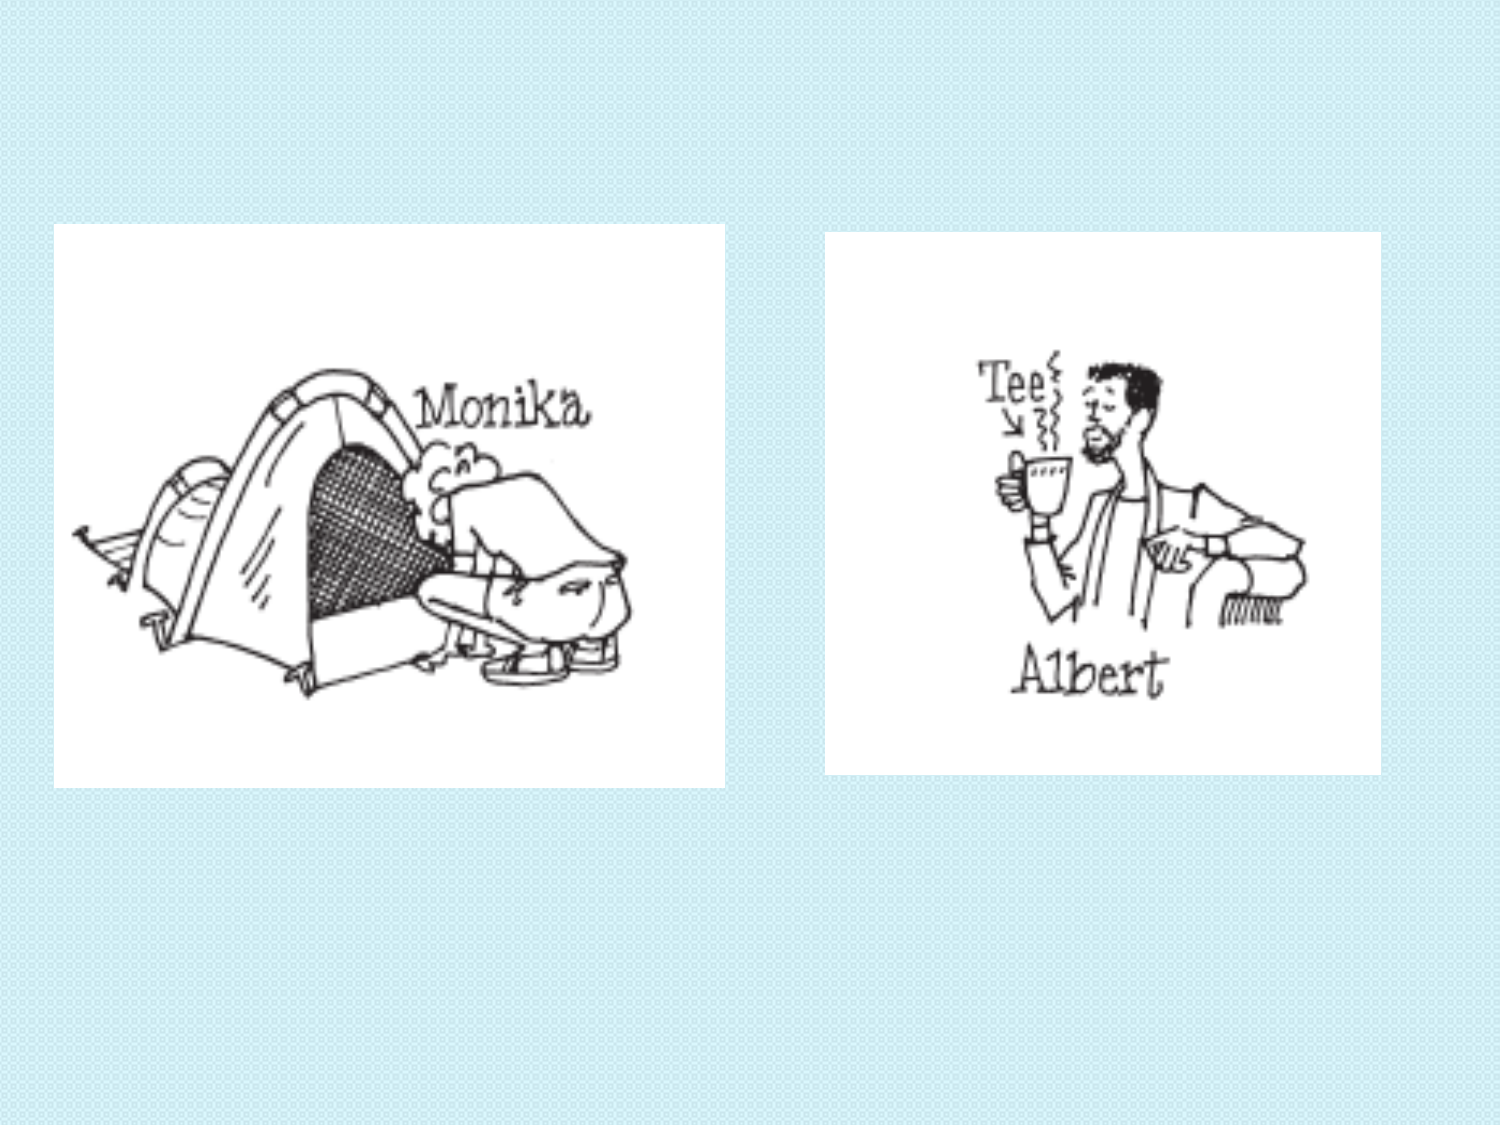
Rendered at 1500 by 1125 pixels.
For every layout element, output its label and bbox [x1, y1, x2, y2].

list [54, 224, 726, 788]
list [824, 232, 1381, 776]
